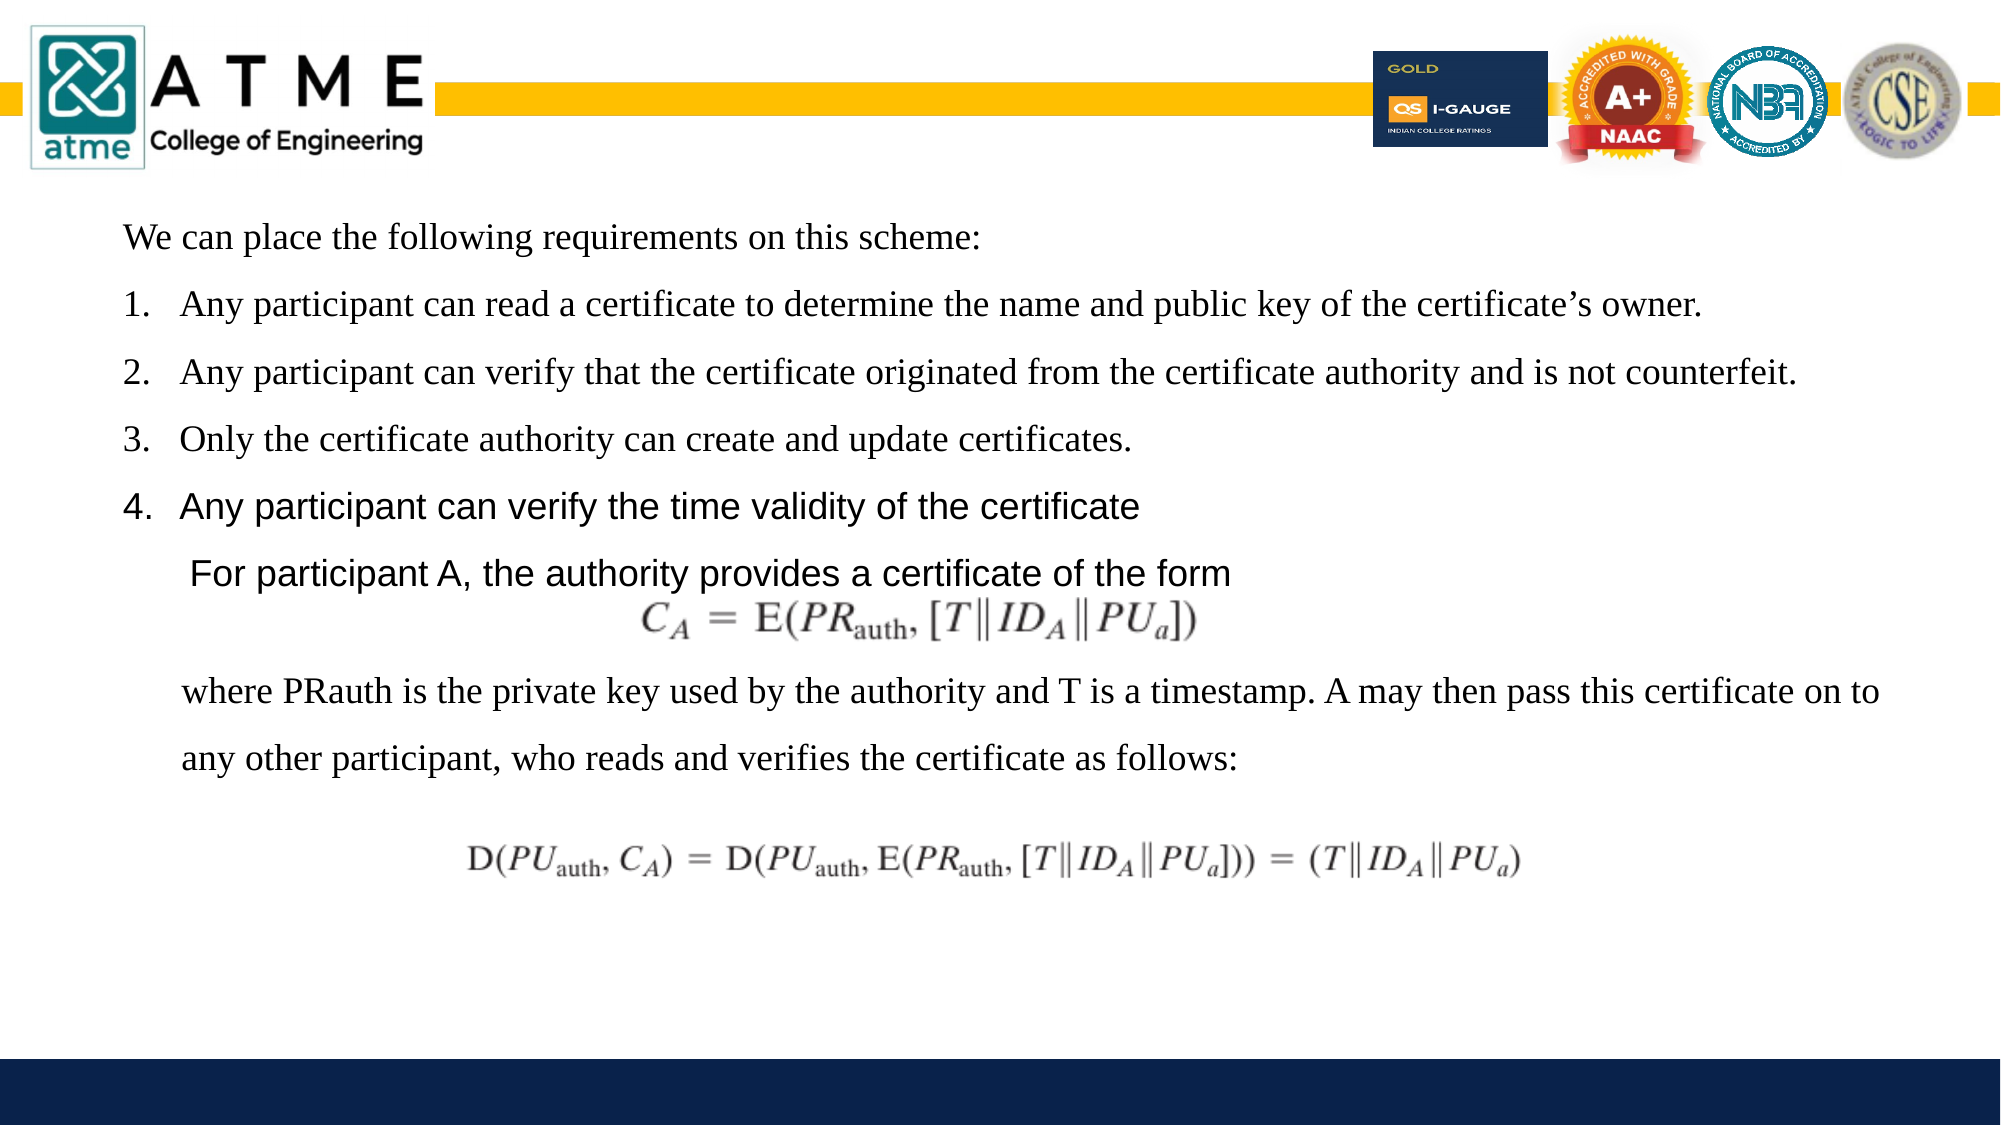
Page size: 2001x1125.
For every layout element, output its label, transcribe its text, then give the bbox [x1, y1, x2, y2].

picture [1373, 20, 1828, 180]
picture [22, 15, 435, 178]
picture [1840, 26, 1968, 176]
text_box We can place the following requirements on this scheme: Any participant can read a certificate to determine the name and public key of the certificate’s owner. Any participant can verify that the certificate originated from the certificate authority and is not counterfeit. Only the certificate authority can create and update certificates. Any participant can verify the time validity of the certificate For participant A, the authority provides a certificate of the form [108, 181, 1892, 602]
picture [617, 597, 1235, 652]
text_box where PRauth is the private key used by the authority and T is a timestamp. A may then pass this certificate on to any other participant, who reads and verifies the certificate as follows: [166, 636, 1917, 786]
picture [0, 1059, 2001, 1125]
picture [451, 832, 1549, 894]
